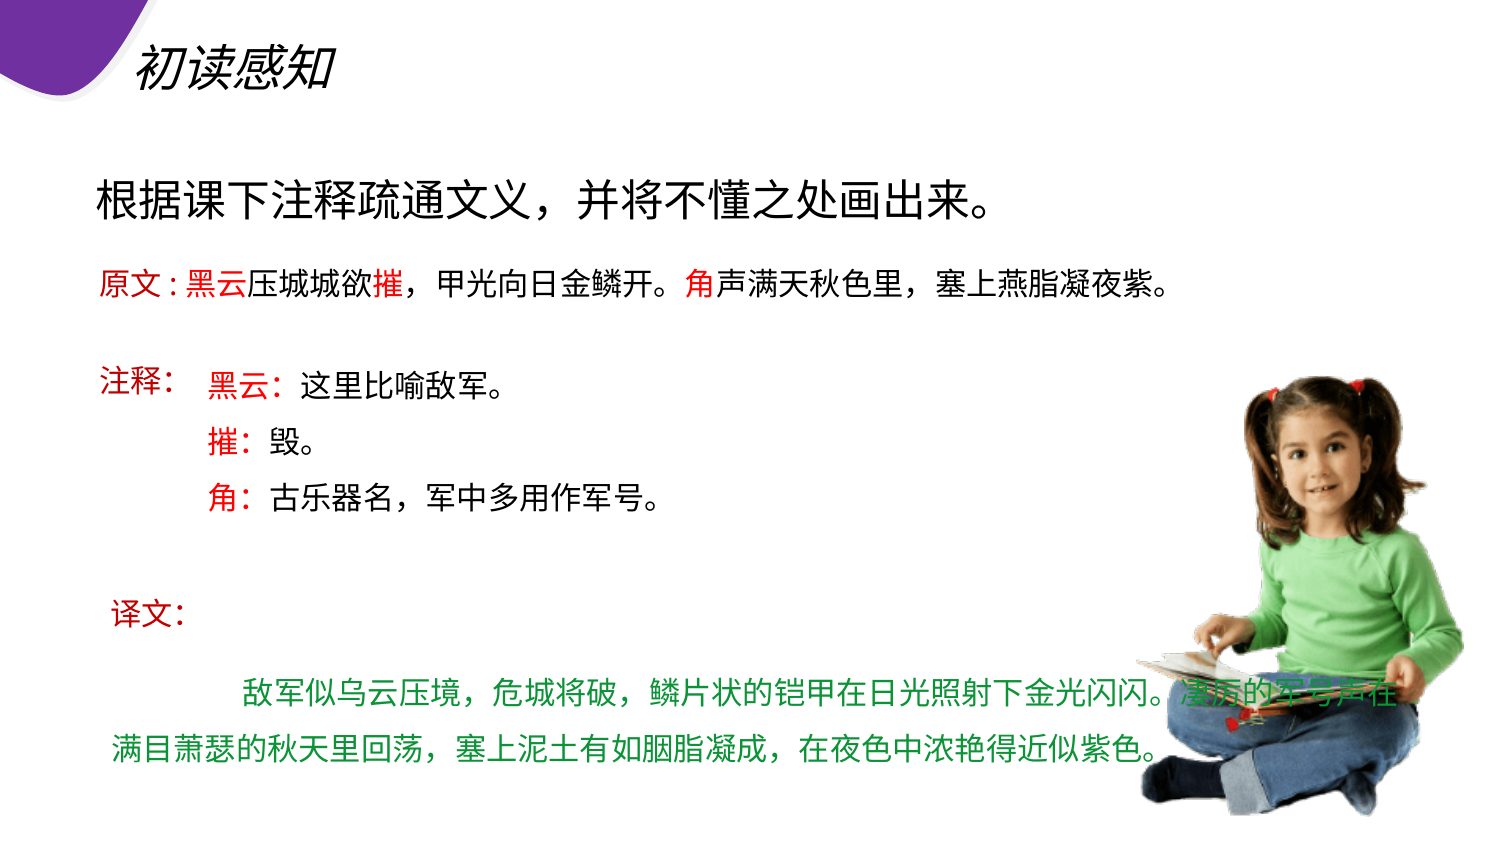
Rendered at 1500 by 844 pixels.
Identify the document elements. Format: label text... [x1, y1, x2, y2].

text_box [0, 0, 158, 102]
picture [1135, 375, 1464, 817]
text_box 根据课下注释疏通文义，并将不懂之处画出来。 [50, 166, 1356, 231]
text_box 注释： [87, 355, 297, 405]
text_box 初读感知 [158, 30, 397, 102]
text_box 原文:黑云压城城欲摧，甲光向日金鳞开。角声满天秋色里，塞上燕脂凝夜紫。 [87, 239, 1386, 308]
text_box 黑云：这里比喻敌军。 摧：毁。 角：古乐器名，军中多用作军号。 [195, 341, 1417, 522]
text_box 译文： [99, 569, 324, 638]
text_box 敌军似乌云压境，危城将破，鳞片状的铠甲在日光照射下金光闪闪。凄厉的军号声在满目萧瑟的秋天里回荡，塞上泥土有如胭脂凝成，在夜色中浓艳得近似紫色。 [100, 648, 1135, 773]
